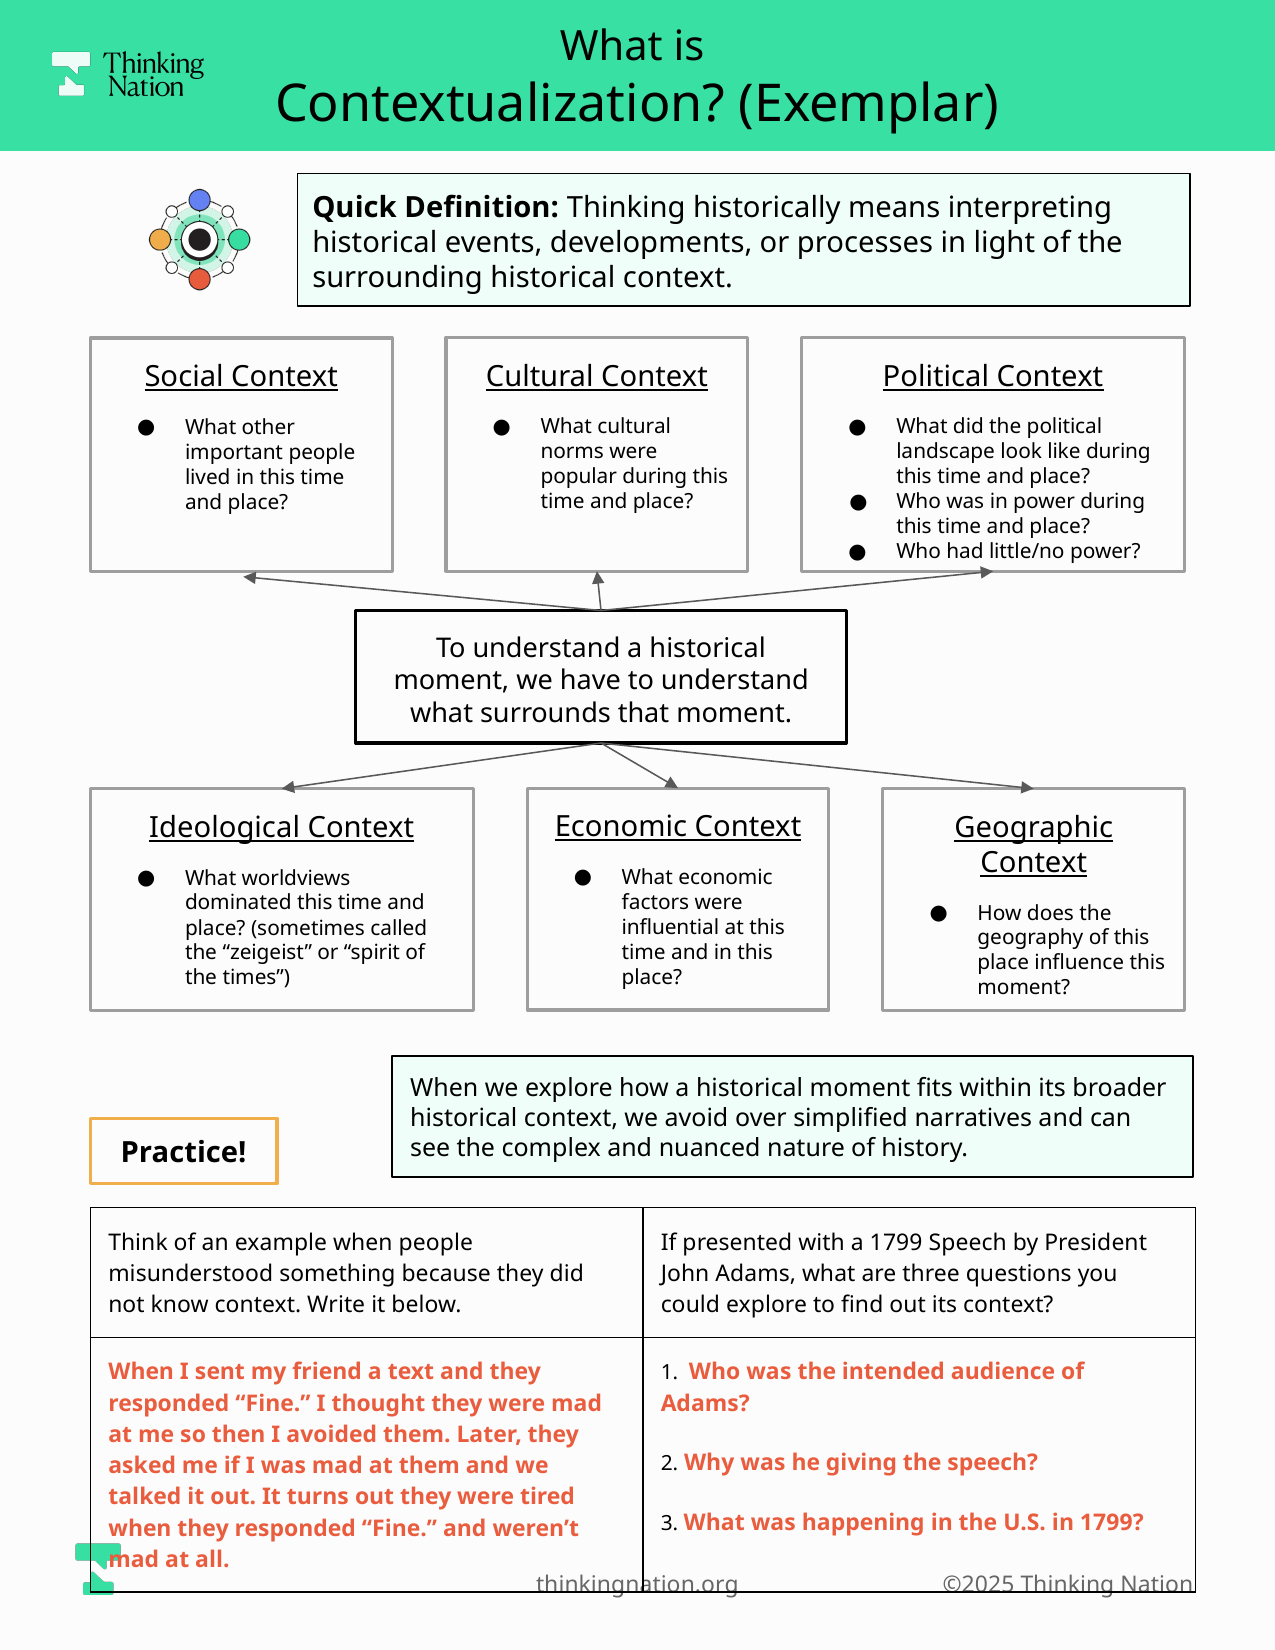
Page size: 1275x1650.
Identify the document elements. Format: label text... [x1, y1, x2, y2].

picture [35, 37, 210, 110]
text_box Cultural Context What cultural norms were popular during this time and place? [446, 337, 748, 572]
table_header Think of an example when people misunderstood something because they did not know context. Write it below. [91, 1208, 642, 1337]
text_box Geographic Context How does the geography of this place influence this moment? [882, 788, 1185, 1011]
picture [62, 1533, 134, 1605]
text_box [243, 576, 591, 611]
text_box Ideological Context What worldviews dominated this time and place? (sometimes called the “zeigeist” or “spirit of the times”) [90, 788, 474, 1011]
text_box What is Contextualization? (Exemplar) [0, 0, 1275, 151]
text_box thinkingnation.org [486, 1593, 789, 1605]
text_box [600, 742, 1034, 789]
text_box Political Context What did the political landscape look like during this time and place? Who was in power during this time and place? Who had little/no power? [801, 337, 1185, 572]
text_box Practice! [90, 1118, 277, 1184]
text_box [281, 742, 597, 789]
table_cell When I sent my friend a text and they responded “Fine.” I thought they were mad at me so then I avoided them. Later, they asked me if I was mad at them and we talked it out. It turns out they were tired when they responded “Fine.” and weren’t mad at all. [91, 1338, 642, 1591]
text_box ©2025 Thinking Nation [907, 1553, 1210, 1605]
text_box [602, 570, 994, 611]
text_box Economic Context What economic factors were influential at this time and in this place? [527, 796, 829, 1010]
text_box When we explore how a historical moment fits within its broader historical context, we avoid over simplified narratives and can see the complex and nuanced nature of history. [392, 1056, 1194, 1178]
text_box Quick Definition: Thinking historically means interpreting historical events, developments, or processes in light of the surrounding historical context. [297, 173, 1190, 306]
text_box To understand a historical moment, we have to understand what surrounds that moment. [355, 618, 847, 741]
table_header If presented with a 1799 Speech by President John Adams, what are three questions you could explore to find out its context? [644, 1208, 1195, 1337]
table_cell 1. Who was the intended audience of Adams? 2. Why was he giving the speech? 3. What was happening in the U.S. in 1799? [644, 1338, 1195, 1591]
picture [133, 173, 267, 307]
text_box Social Context What other important people lived in this time and place? [90, 338, 393, 572]
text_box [596, 570, 602, 611]
